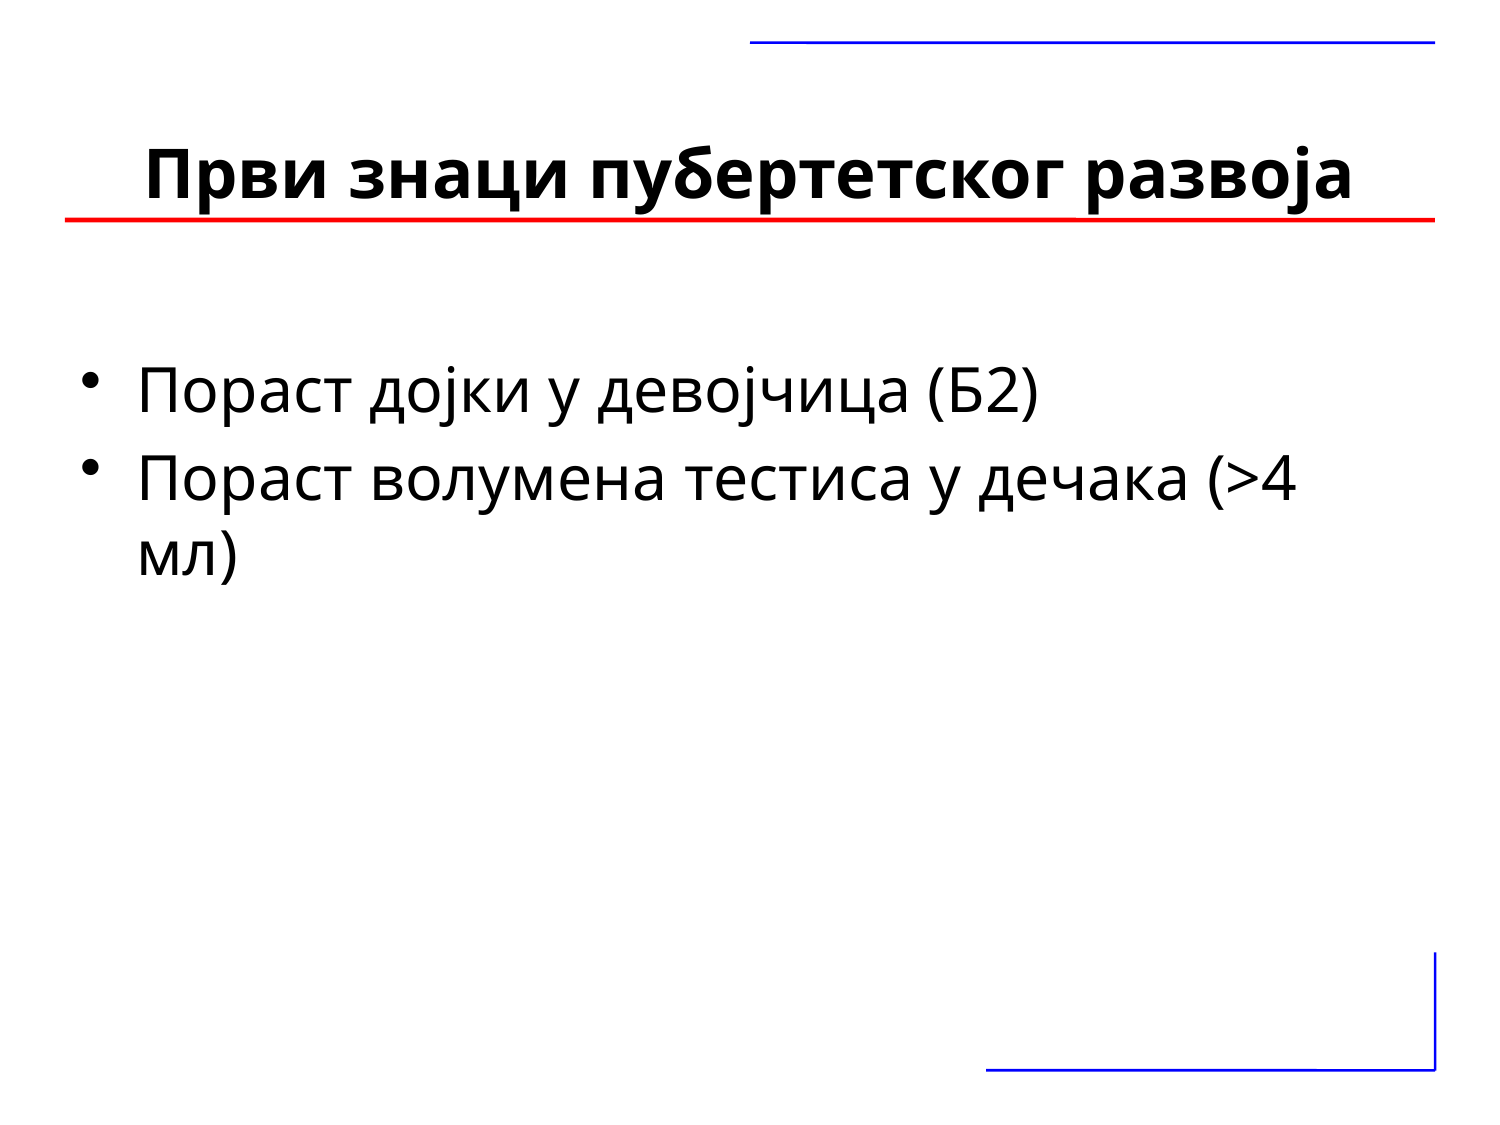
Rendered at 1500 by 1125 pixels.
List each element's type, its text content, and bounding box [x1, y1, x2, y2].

title Први знаци пубертетског развоја [74, 66, 1424, 221]
list Пораст дојки у девојчица (Б2) Пораст волумена тестиса у дечака (>4 мл) [64, 255, 1416, 980]
